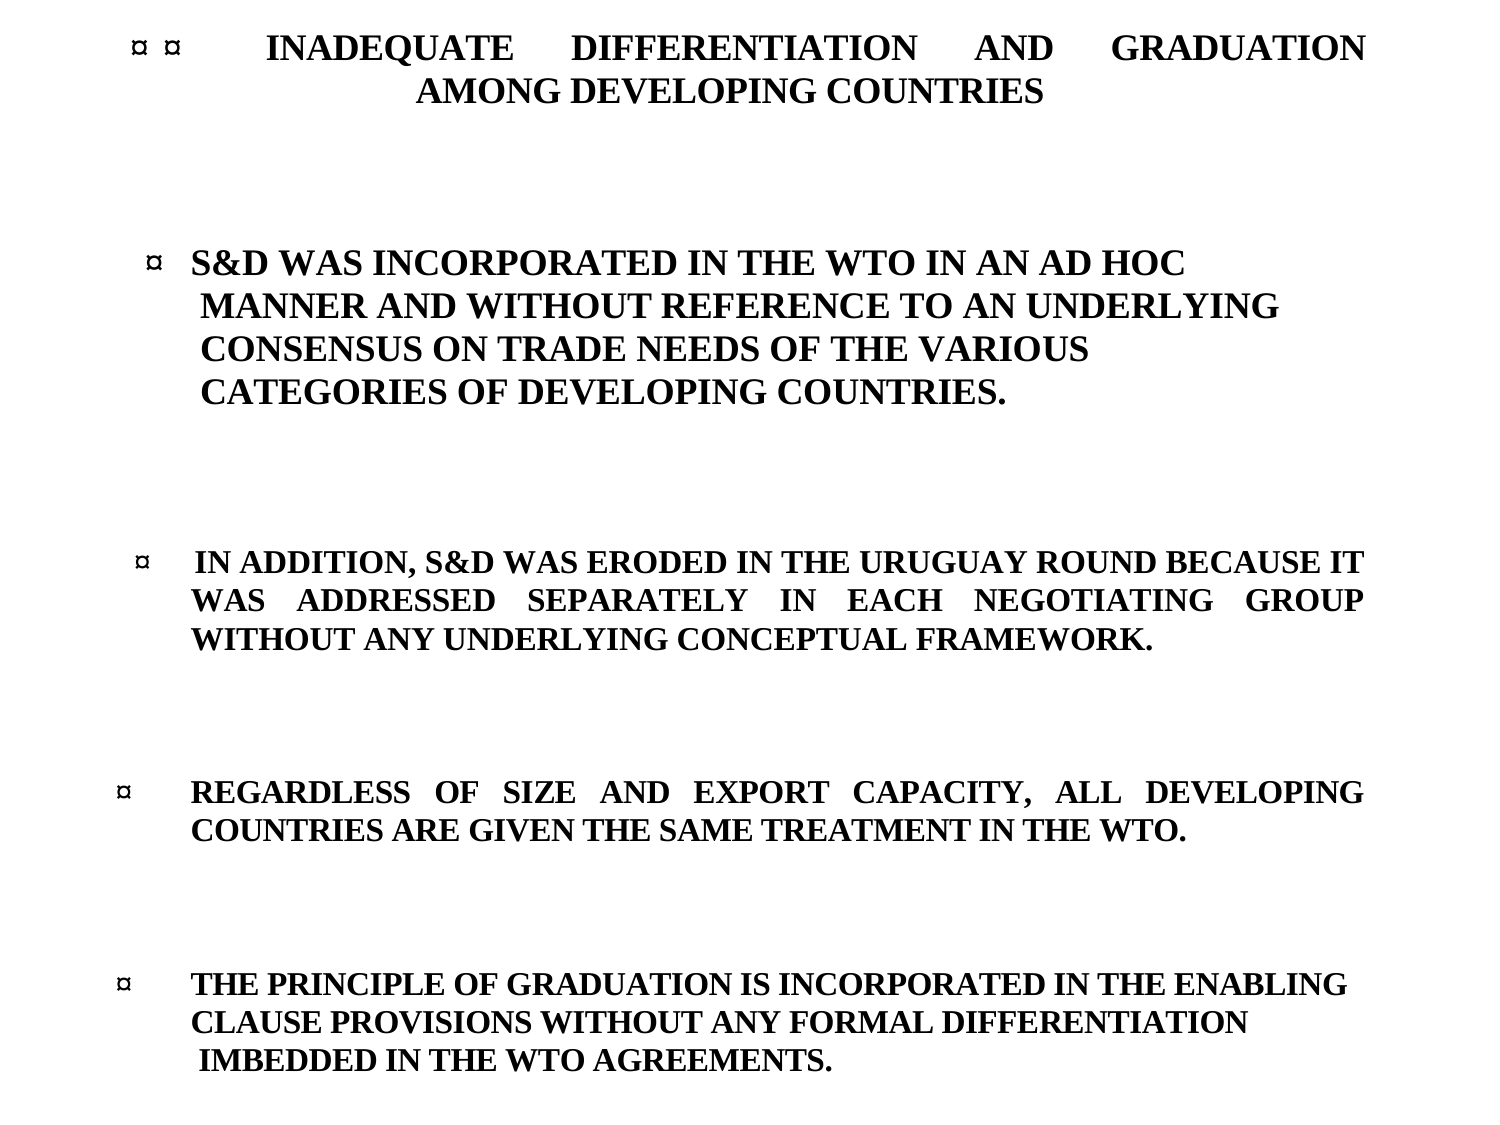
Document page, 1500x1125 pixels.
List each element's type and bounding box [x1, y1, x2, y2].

text_box [115, 25, 1366, 1125]
